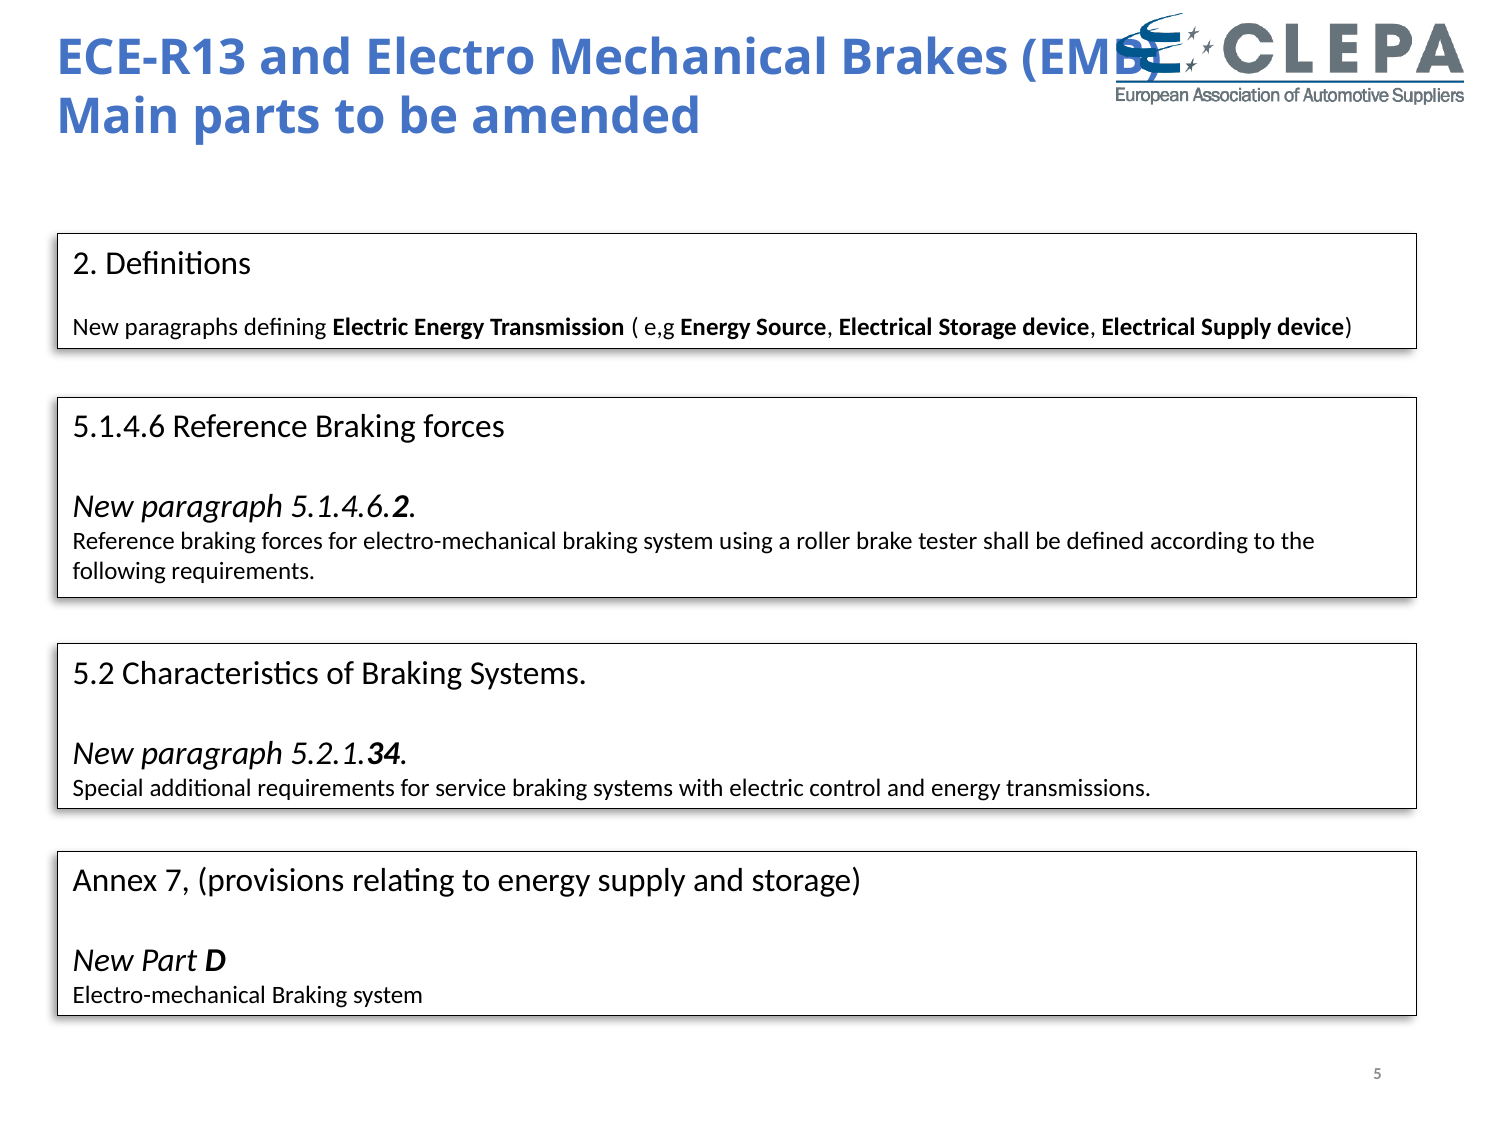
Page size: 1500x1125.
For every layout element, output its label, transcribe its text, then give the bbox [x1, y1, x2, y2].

text_box 2. Definitions New paragraphs defining Electric Energy Transmission ( e,g Energy Source, Electrical Storage device, Electrical Supply device) [57, 233, 1417, 349]
text_box Annex 7, (provisions relating to energy supply and storage) New Part D Electro-mechanical Braking system [57, 851, 1417, 1016]
text_box ECE-R13 and Electro Mechanical Brakes (EMB) Main parts to be amended [41, 13, 1199, 155]
text_box 5.2 Characteristics of Braking Systems. New paragraph 5.2.1.34. Special additional requirements for service braking systems with electric control and energy transmissions. [57, 643, 1417, 809]
slide_number 5 [1059, 1042, 1397, 1103]
picture [1116, 13, 1464, 105]
text_box 5.1.4.6 Reference Braking forces New paragraph 5.1.4.6.2. Reference braking forces for electro-mechanical braking system using a roller brake tester shall be defined according to the following requirements. [57, 397, 1417, 598]
